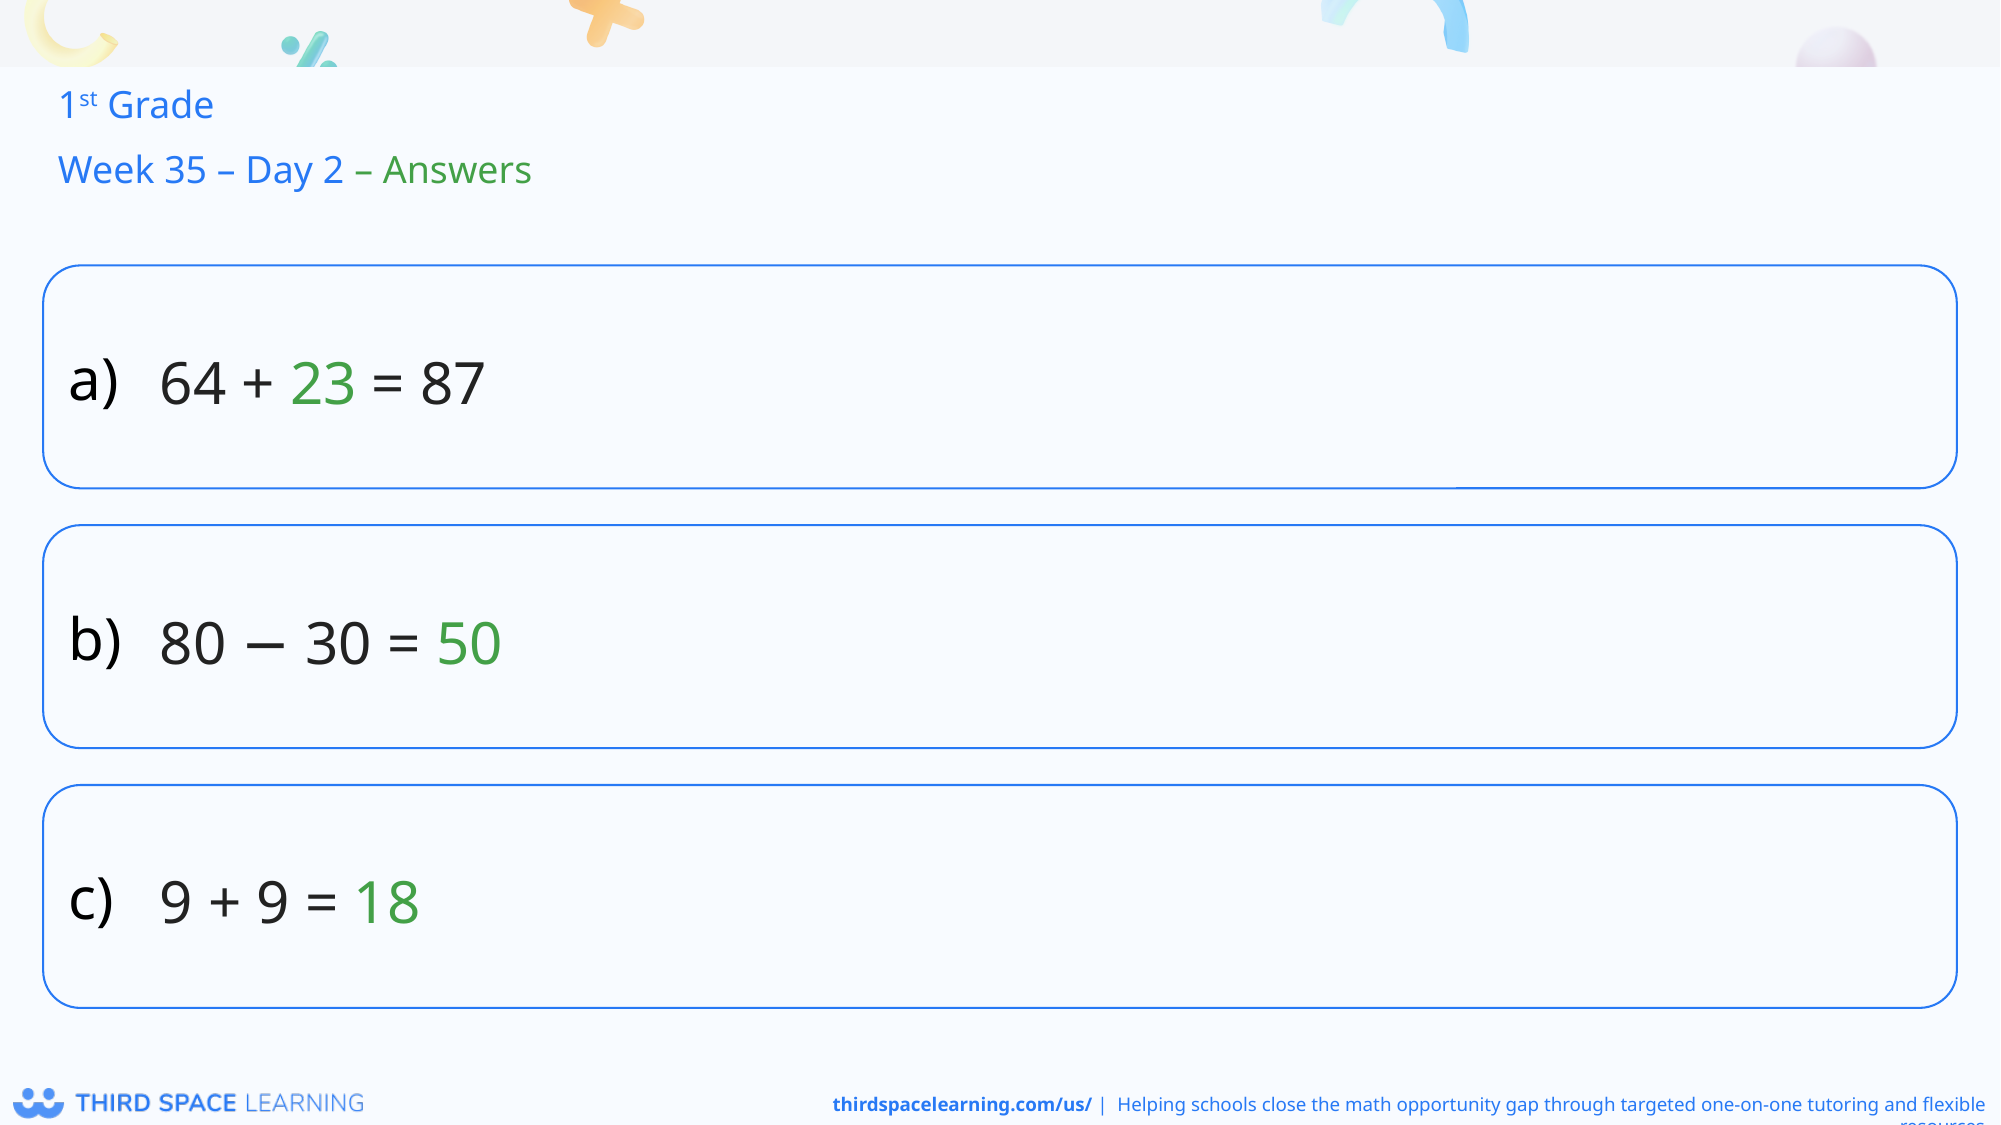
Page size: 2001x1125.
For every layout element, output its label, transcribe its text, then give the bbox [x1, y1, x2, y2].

list 9 + 9 = 18 [144, 807, 1922, 994]
list 64 + 23 = 87 [144, 288, 1922, 474]
list 80 − 30 = 50 [144, 548, 1922, 734]
picture [0, 0, 2000, 67]
text_box 1st Grade Week 35 – Day 2 – Answers [43, 73, 705, 212]
picture [13, 1088, 365, 1119]
